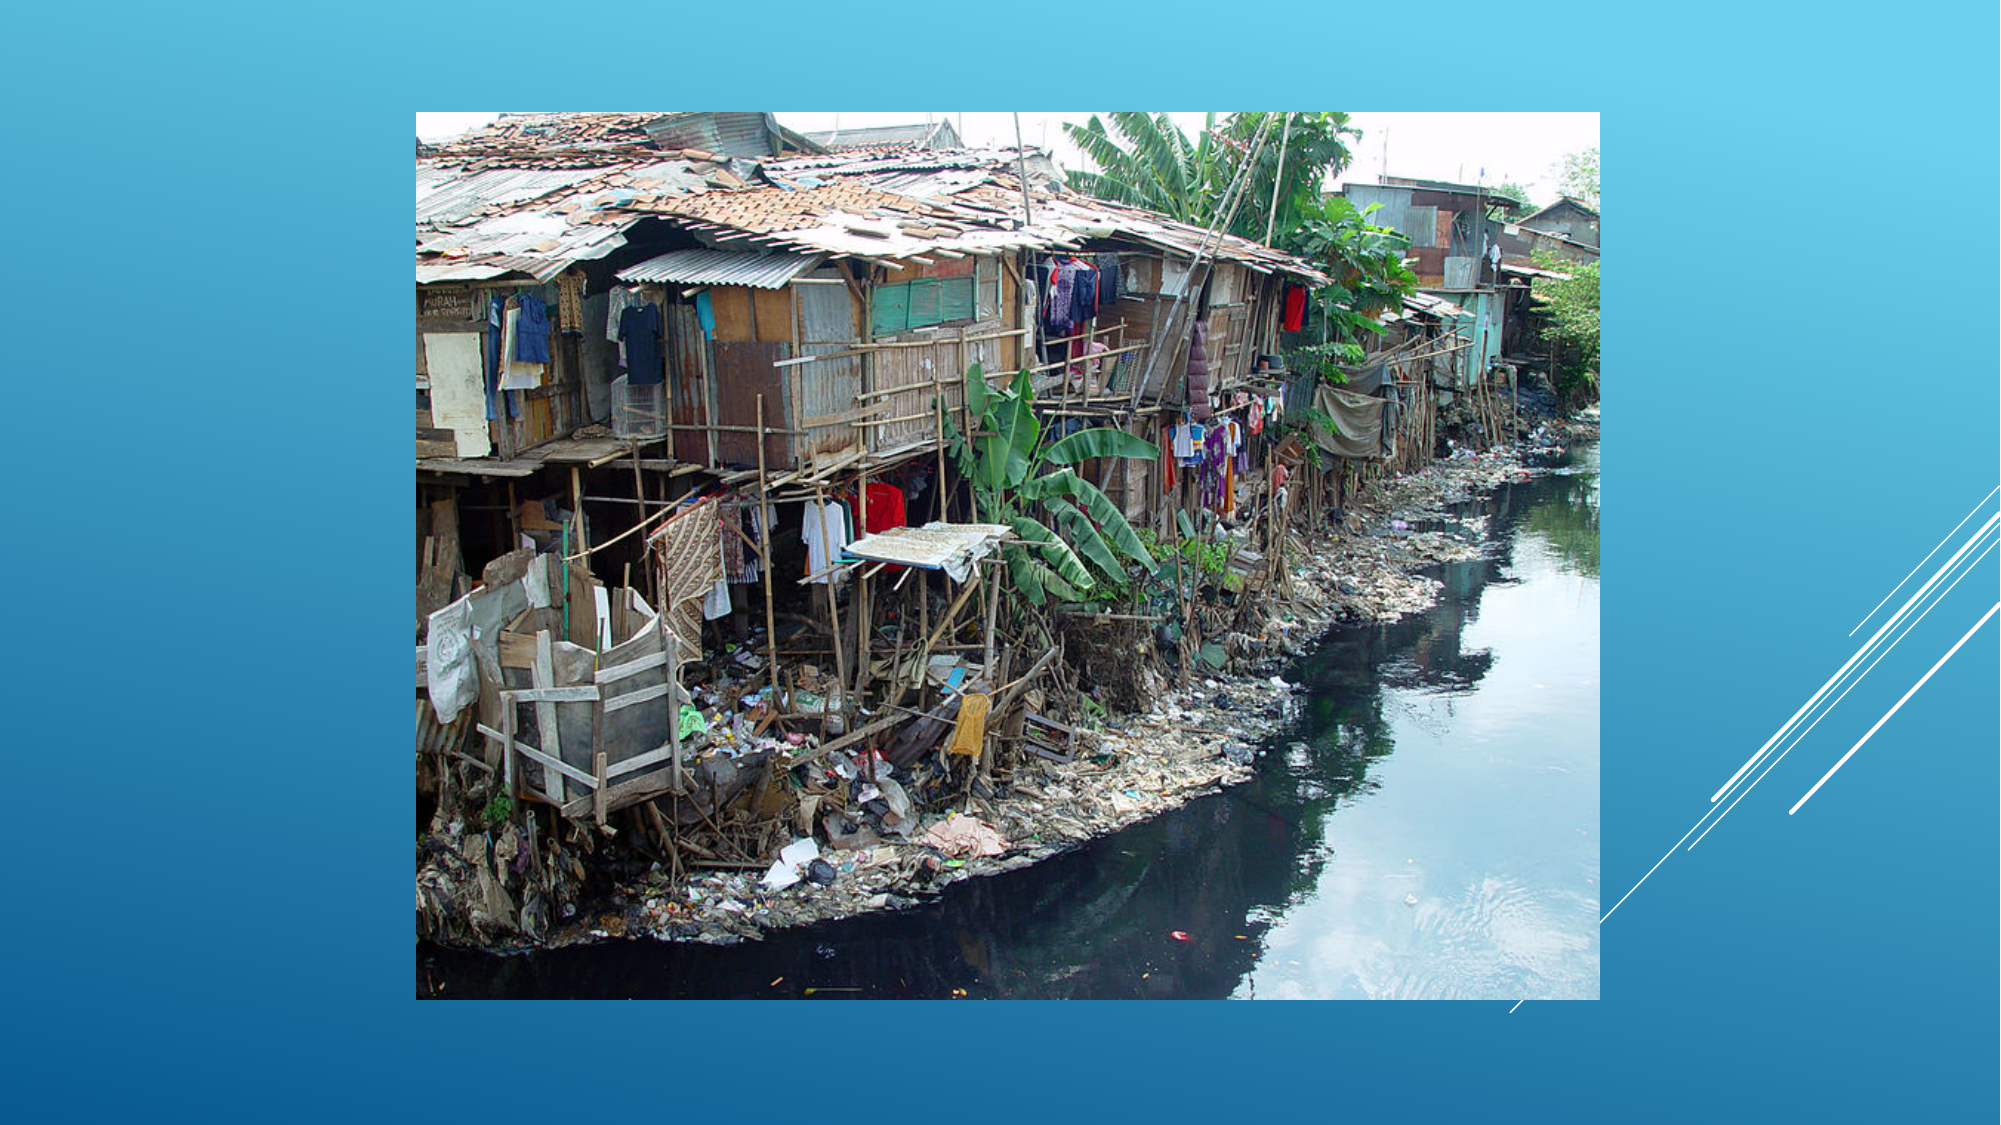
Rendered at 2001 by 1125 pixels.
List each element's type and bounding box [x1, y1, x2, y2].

list [416, 112, 1600, 1000]
